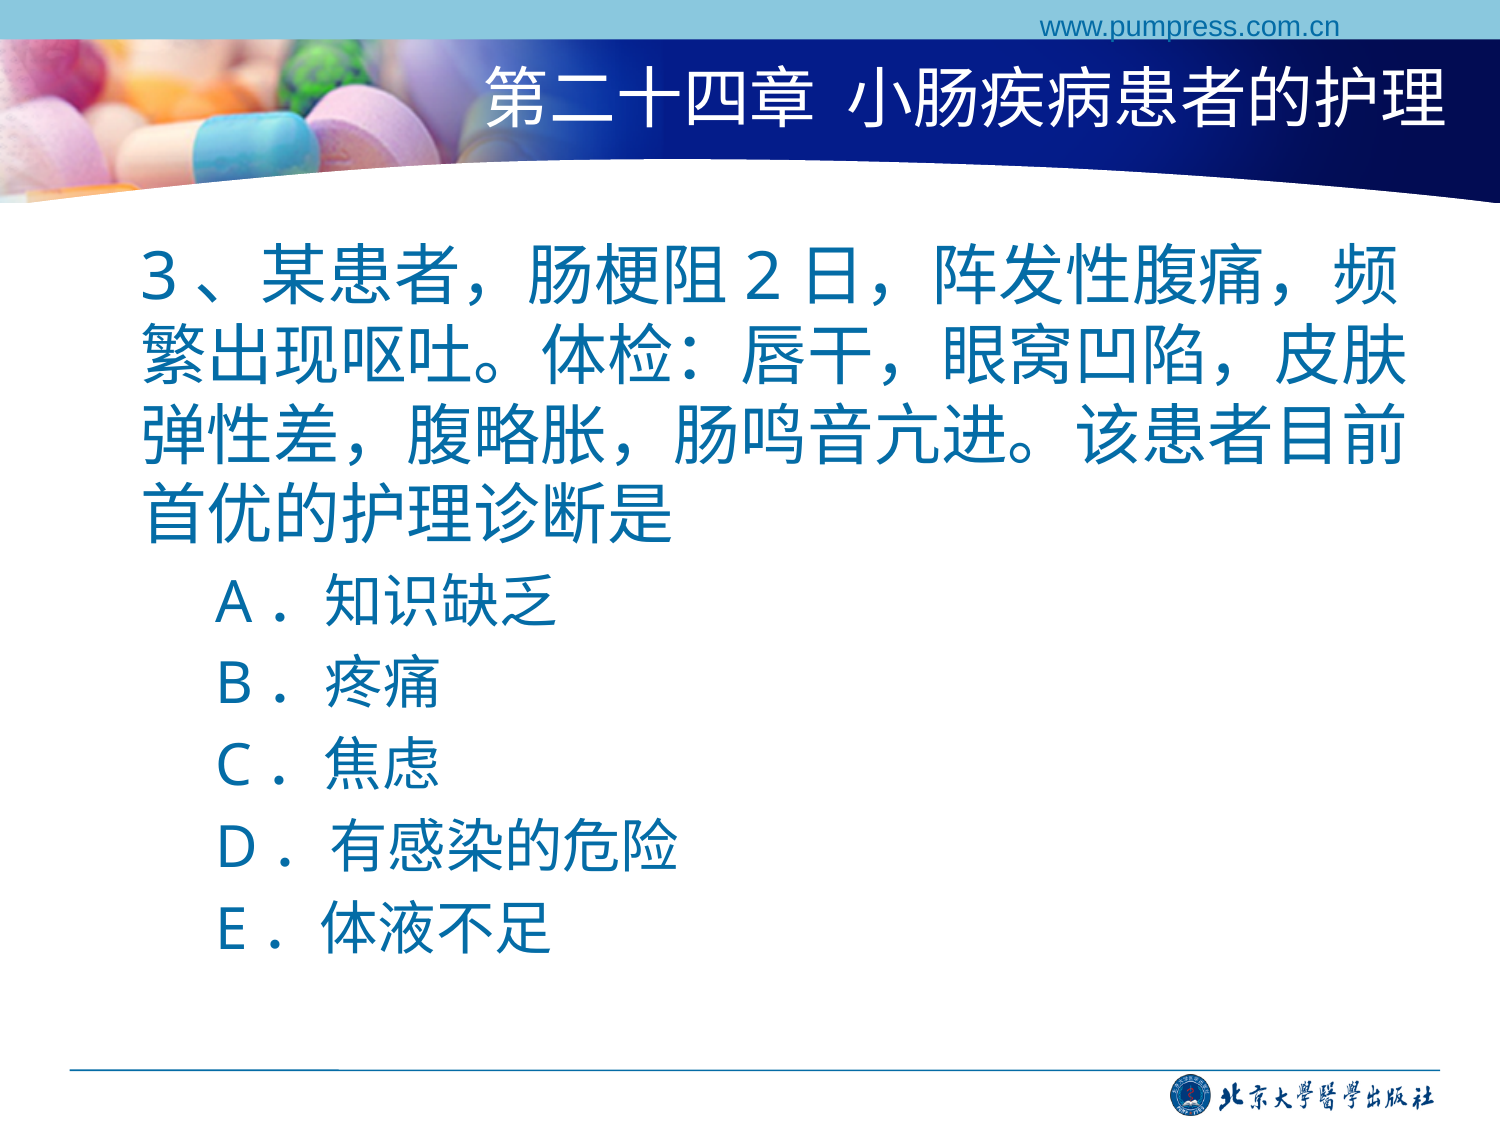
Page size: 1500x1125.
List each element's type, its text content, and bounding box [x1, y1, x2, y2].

list 3、某患者，肠梗阻2日，阵发性腹痛，频繁出现呕吐。体检：唇干，眼窝凹陷，皮肤弹性差，腹略胀，肠鸣音亢进。该患者目前首优的护理诊断是 A．知识缺乏 B．疼痛 C．焦虑 D．有感染的危险 E．体液不足 [49, 224, 1463, 1026]
title 第二十四章 小肠疾病患者的护理 [137, 49, 1463, 143]
slide_number www.pumpress.com.cn [1025, 0, 1463, 38]
picture [1170, 1074, 1436, 1118]
picture [0, 40, 1500, 203]
